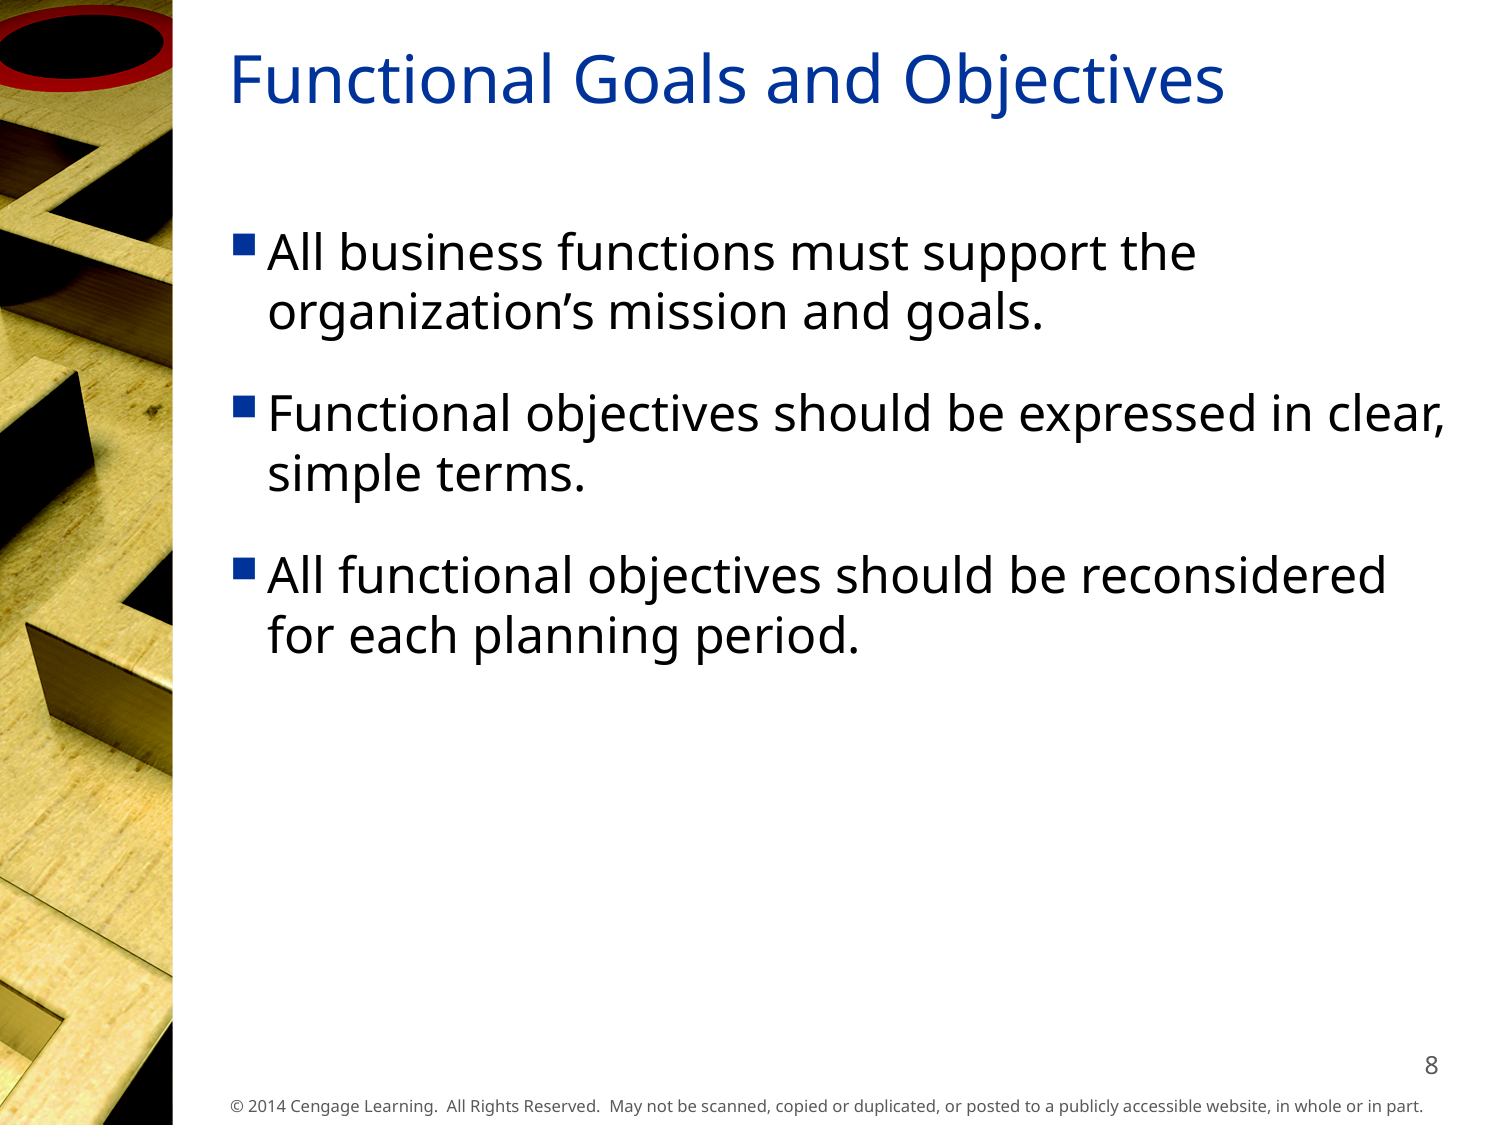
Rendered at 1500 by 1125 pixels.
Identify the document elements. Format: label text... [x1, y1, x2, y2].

picture [0, 0, 173, 1125]
slide_number 8 [1386, 1037, 1478, 1097]
list All business functions must support the organization’s mission and goals. Functional objectives should be expressed in clear, simple terms. All functional objectives should be reconsidered for each planning period. [215, 212, 1478, 981]
title Functional Goals and Objectives [213, 29, 1454, 213]
